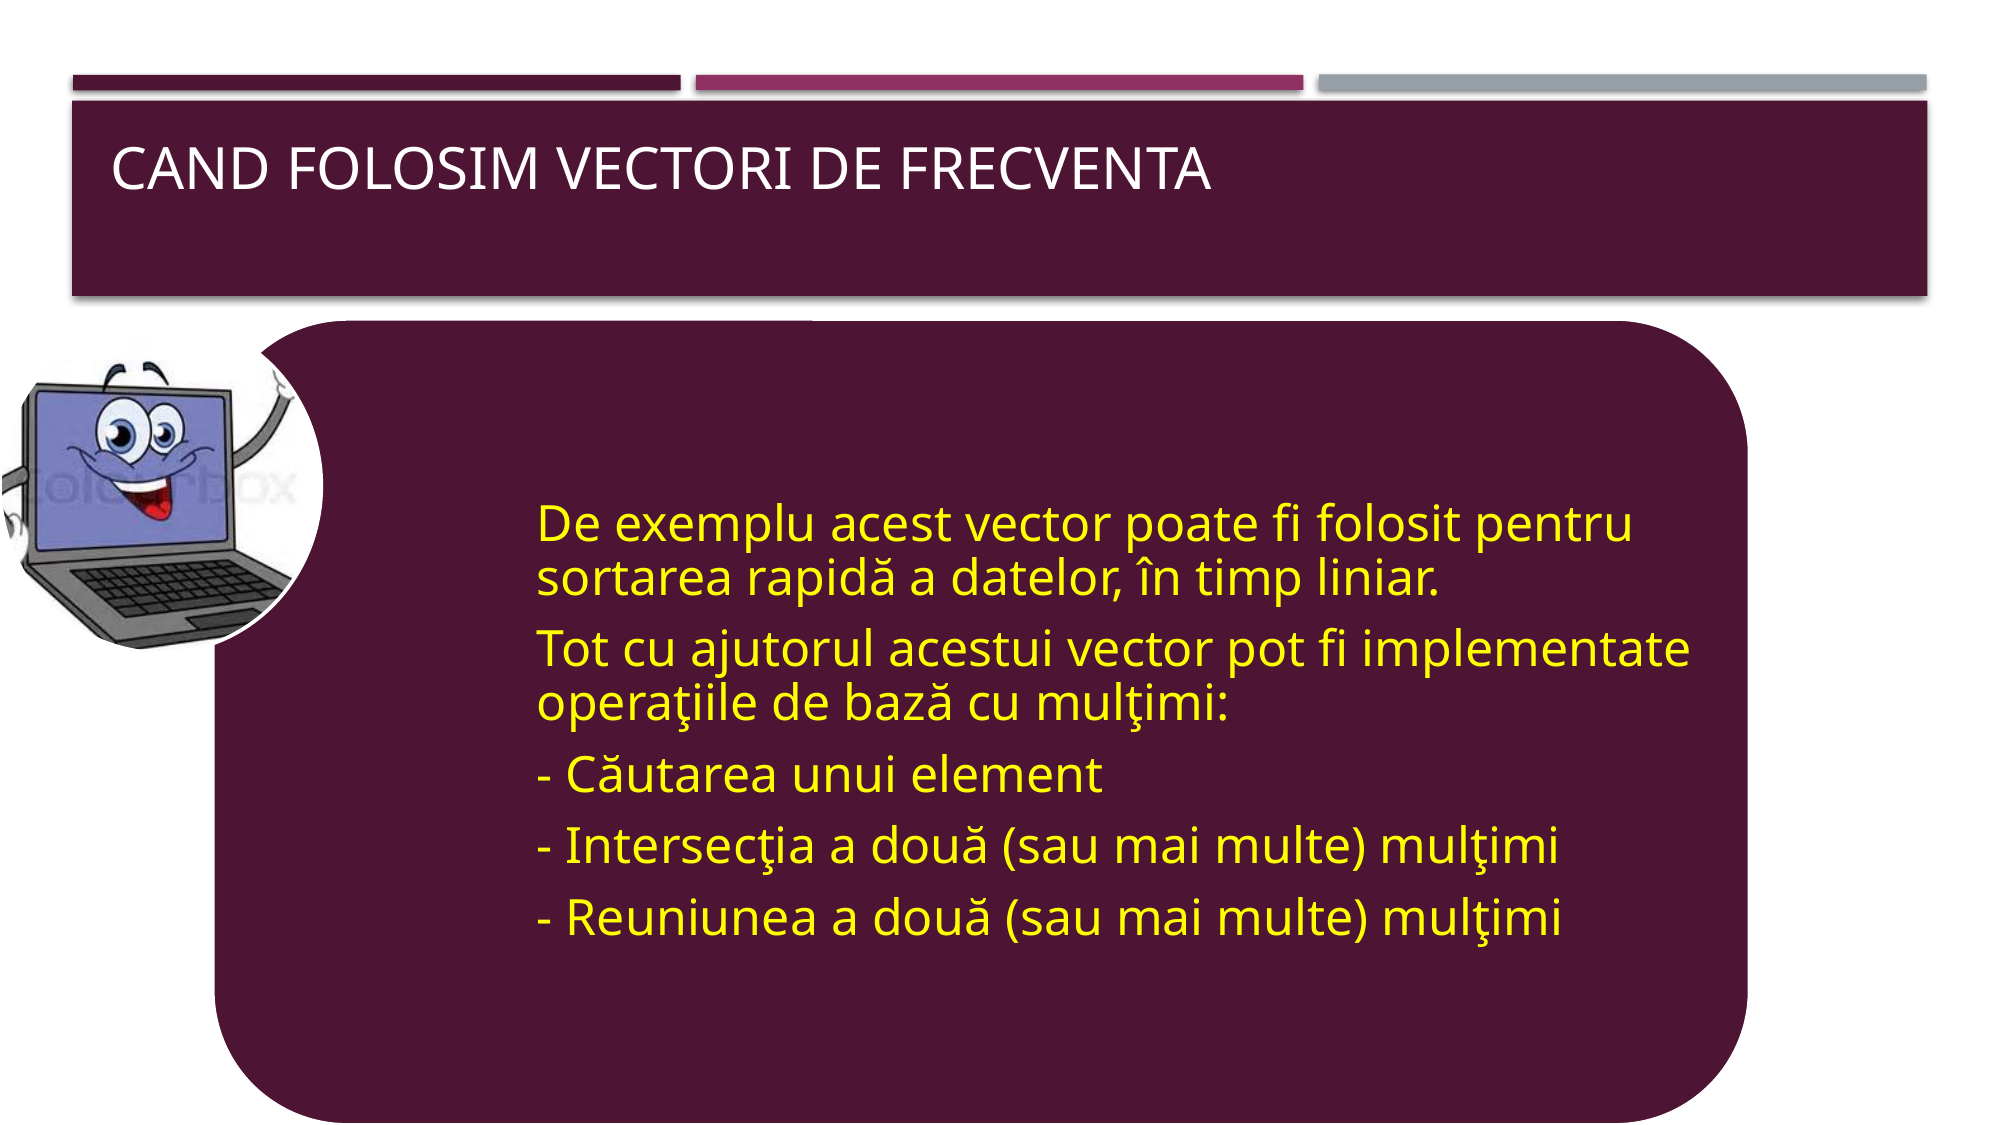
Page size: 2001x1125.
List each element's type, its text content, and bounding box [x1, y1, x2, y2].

title Cand folosim vectori de frecventa [95, 115, 1905, 209]
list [0, 318, 1939, 1125]
